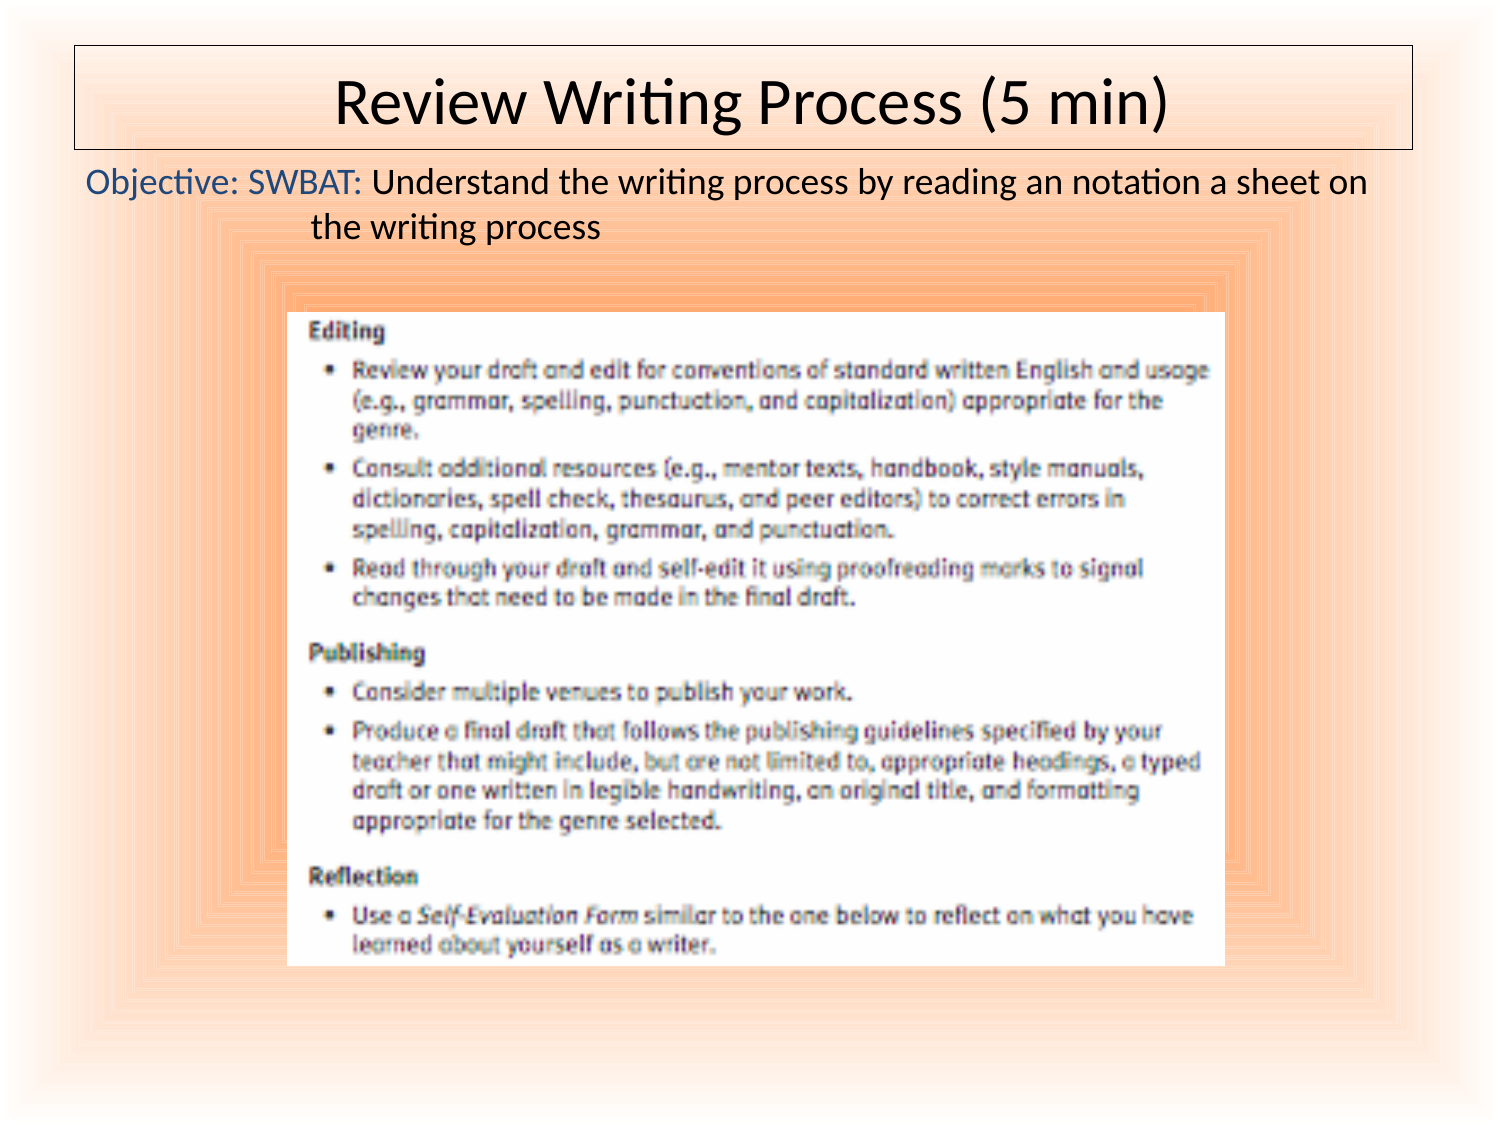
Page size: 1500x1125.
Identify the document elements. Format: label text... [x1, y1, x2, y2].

text_box Review Writing Process (5 min) [74, 45, 1413, 149]
picture [287, 312, 1226, 966]
text_box Objective: SWBAT: Understand the writing process by reading an notation a sheet on the writing process [70, 149, 1413, 255]
